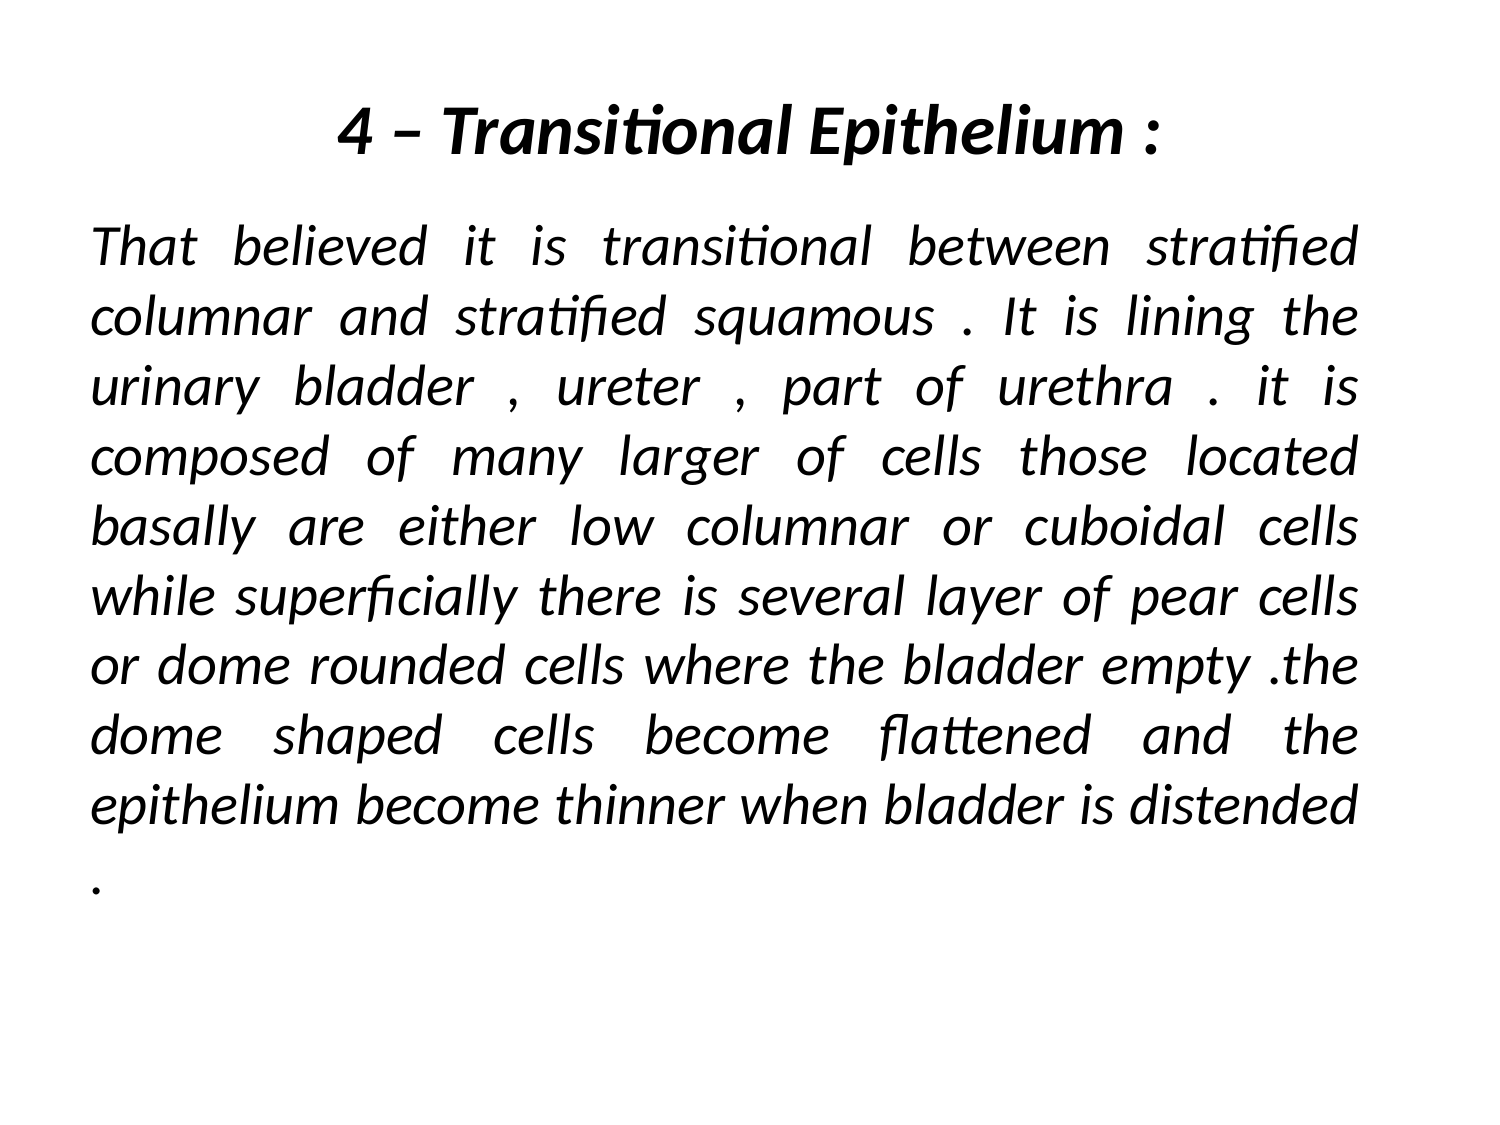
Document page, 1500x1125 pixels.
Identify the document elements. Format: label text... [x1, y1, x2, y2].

subtitle That believed it is transitional between stratified columnar and stratified squamous . It is lining the urinary bladder , ureter , part of urethra . it is composed of many larger of cells those located basally are either low columnar or cuboidal cells while superficially there is several layer of pear cells or dome rounded cells where the bladder empty .the dome shaped cells become flattened and the epithelium become thinner when bladder is distended . [75, 200, 1375, 925]
title 4 – Transitional Epithelium : [112, 75, 1388, 263]
